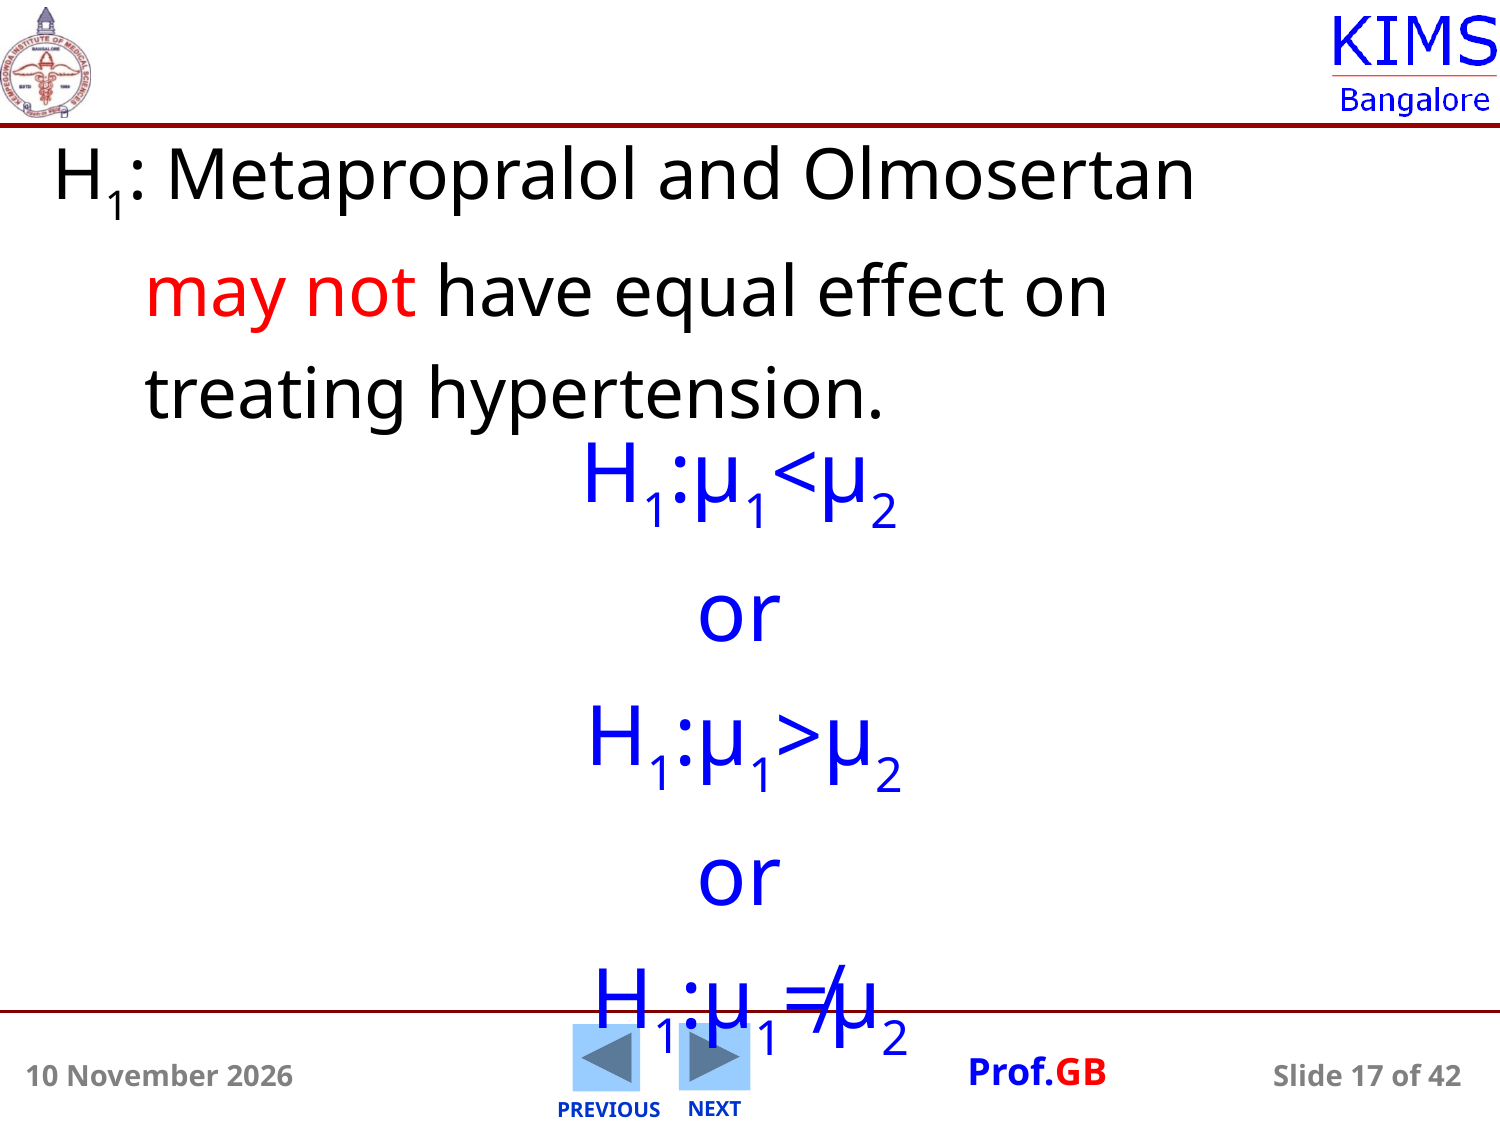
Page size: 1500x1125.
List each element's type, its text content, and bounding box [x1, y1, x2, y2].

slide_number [10, 1051, 396, 1103]
picture [1330, 12, 1500, 118]
text_box H1:μ1<μ2 or H1:μ1>μ2 or H1:μ1≠μ2 [12, 387, 1488, 1073]
text_box H1: Metapropralol and Olmosertan may not have equal effect on treating hypertension. [37, 100, 1475, 440]
picture [0, 7, 91, 118]
